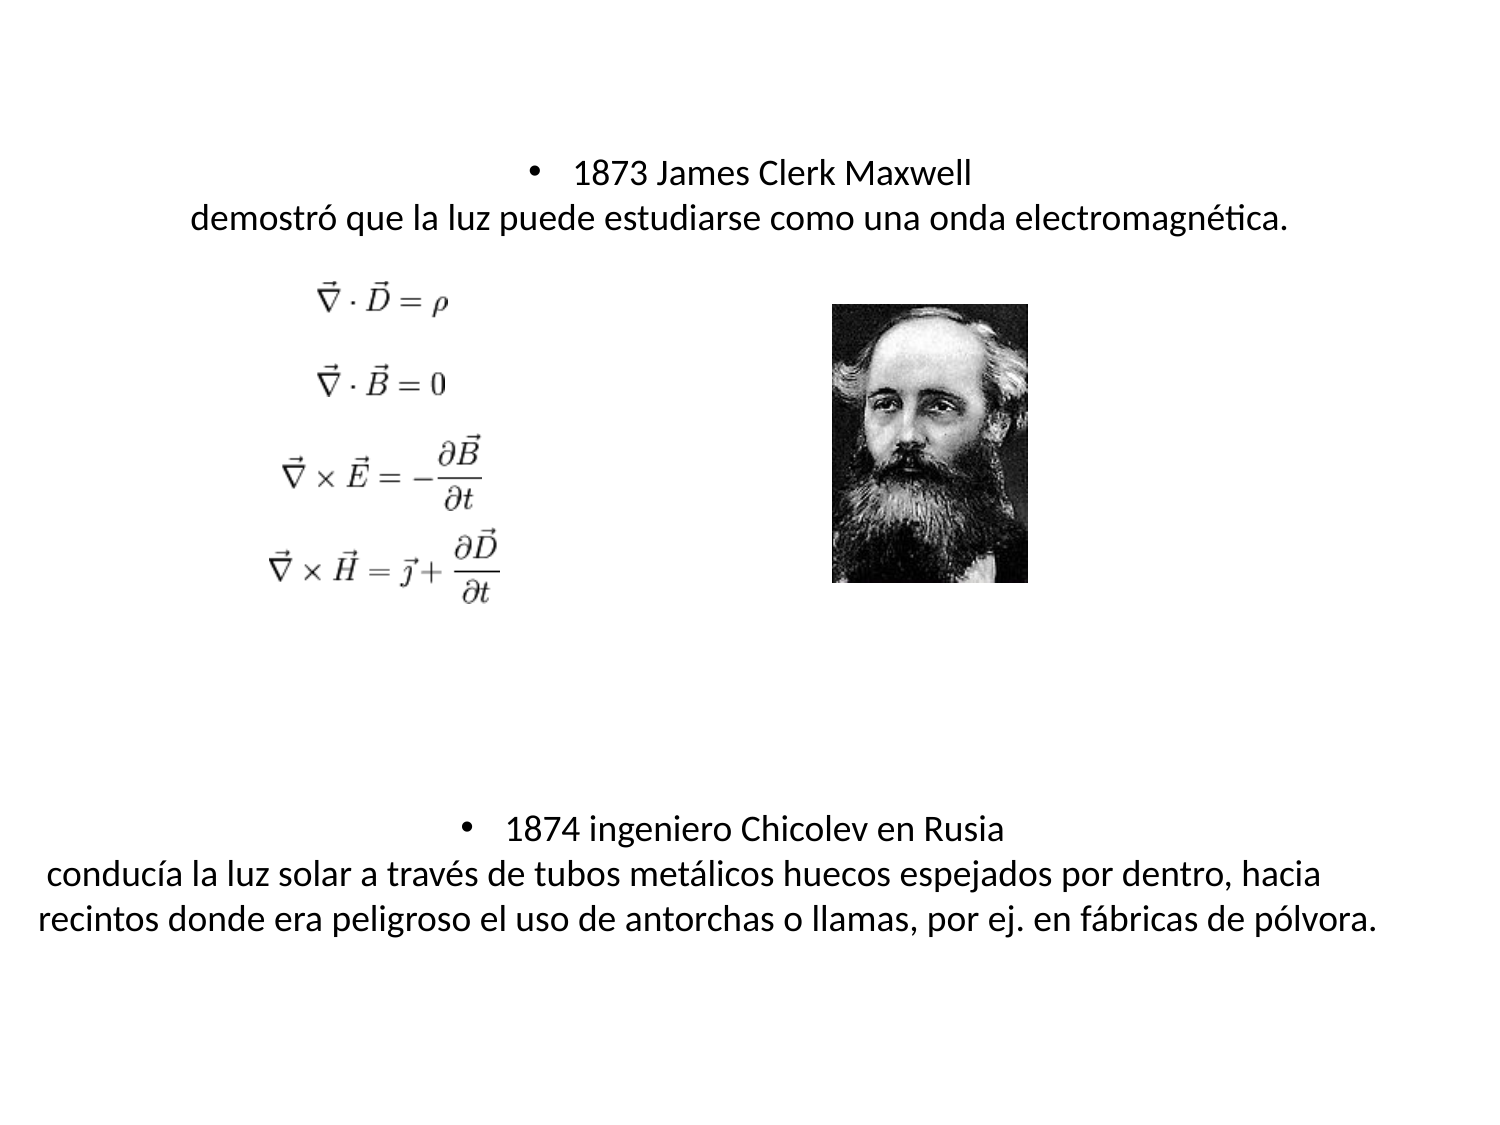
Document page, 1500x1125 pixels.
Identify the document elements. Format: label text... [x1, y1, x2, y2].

picture [316, 280, 448, 319]
text_box 1874 ingeniero Chicolev en Rusia conducía la luz solar a través de tubos metálicos huecos espejados por dentro, hacia recintos donde era peligroso el uso de antorchas o llamas, por ej. en fábricas de pólvora. [23, 796, 1465, 947]
picture [831, 304, 1028, 583]
picture [316, 362, 445, 397]
picture [269, 527, 500, 605]
picture [280, 433, 482, 511]
text_box 1873 James Clerk Maxwell demostró que la luz puede estudiarse como una onda electromagnética. [175, 140, 1348, 246]
